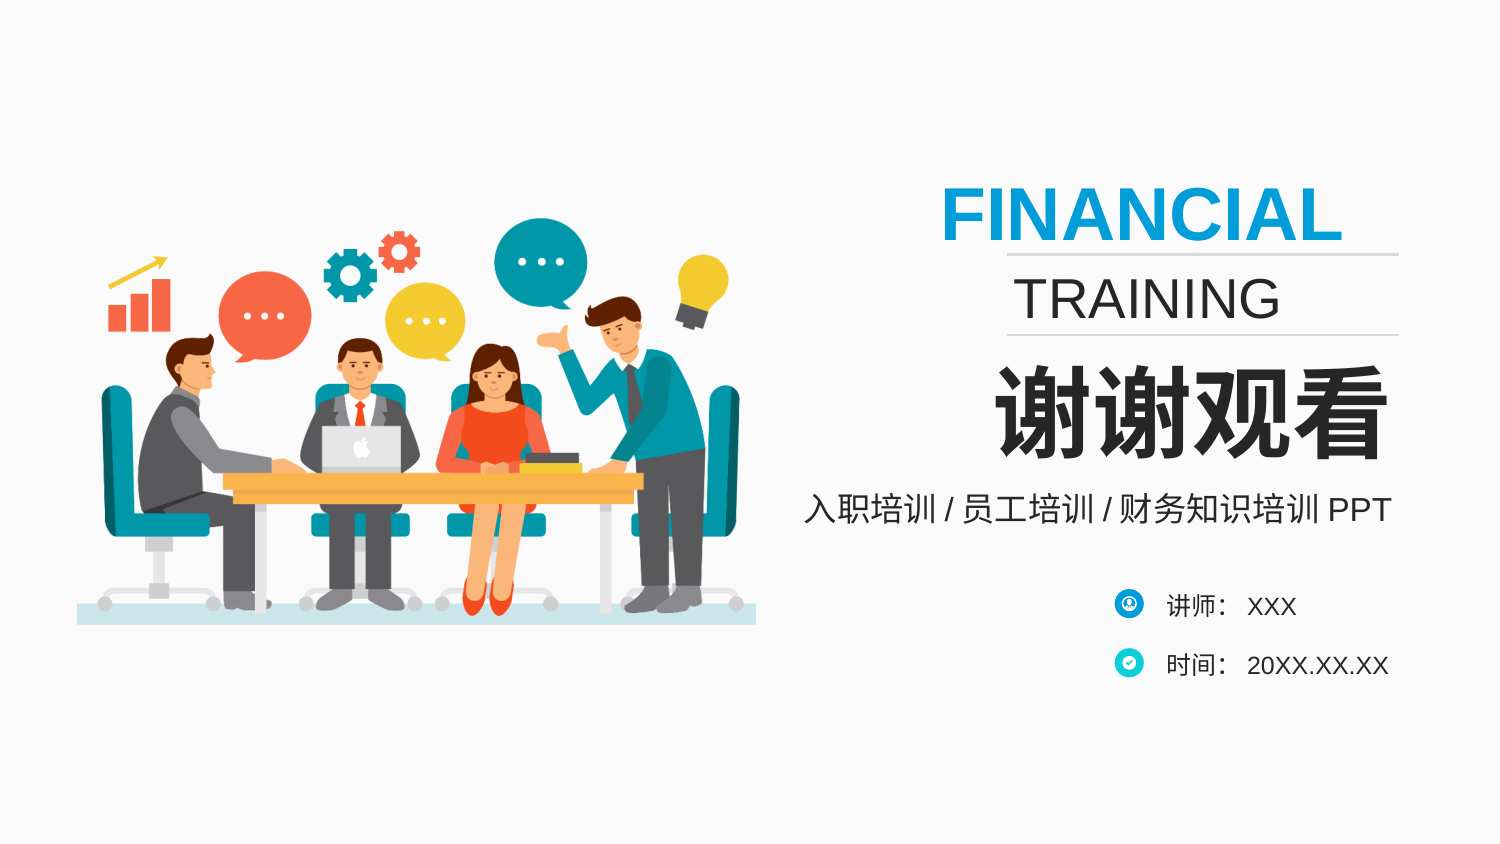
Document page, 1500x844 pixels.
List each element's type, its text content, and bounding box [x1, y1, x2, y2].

picture [77, 82, 756, 761]
text_box 谢谢观看 [756, 343, 1408, 479]
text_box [1114, 648, 1144, 678]
text_box 时间：20XX.XX.XX [1151, 642, 1407, 687]
text_box 入职培训/员工培训/财务知识培训PPT [783, 480, 1407, 536]
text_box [1114, 588, 1144, 619]
text_box FINANCIAL [925, 158, 1407, 264]
text_box TRAINING [999, 255, 1407, 338]
text_box 讲师：XXX [1151, 582, 1377, 628]
